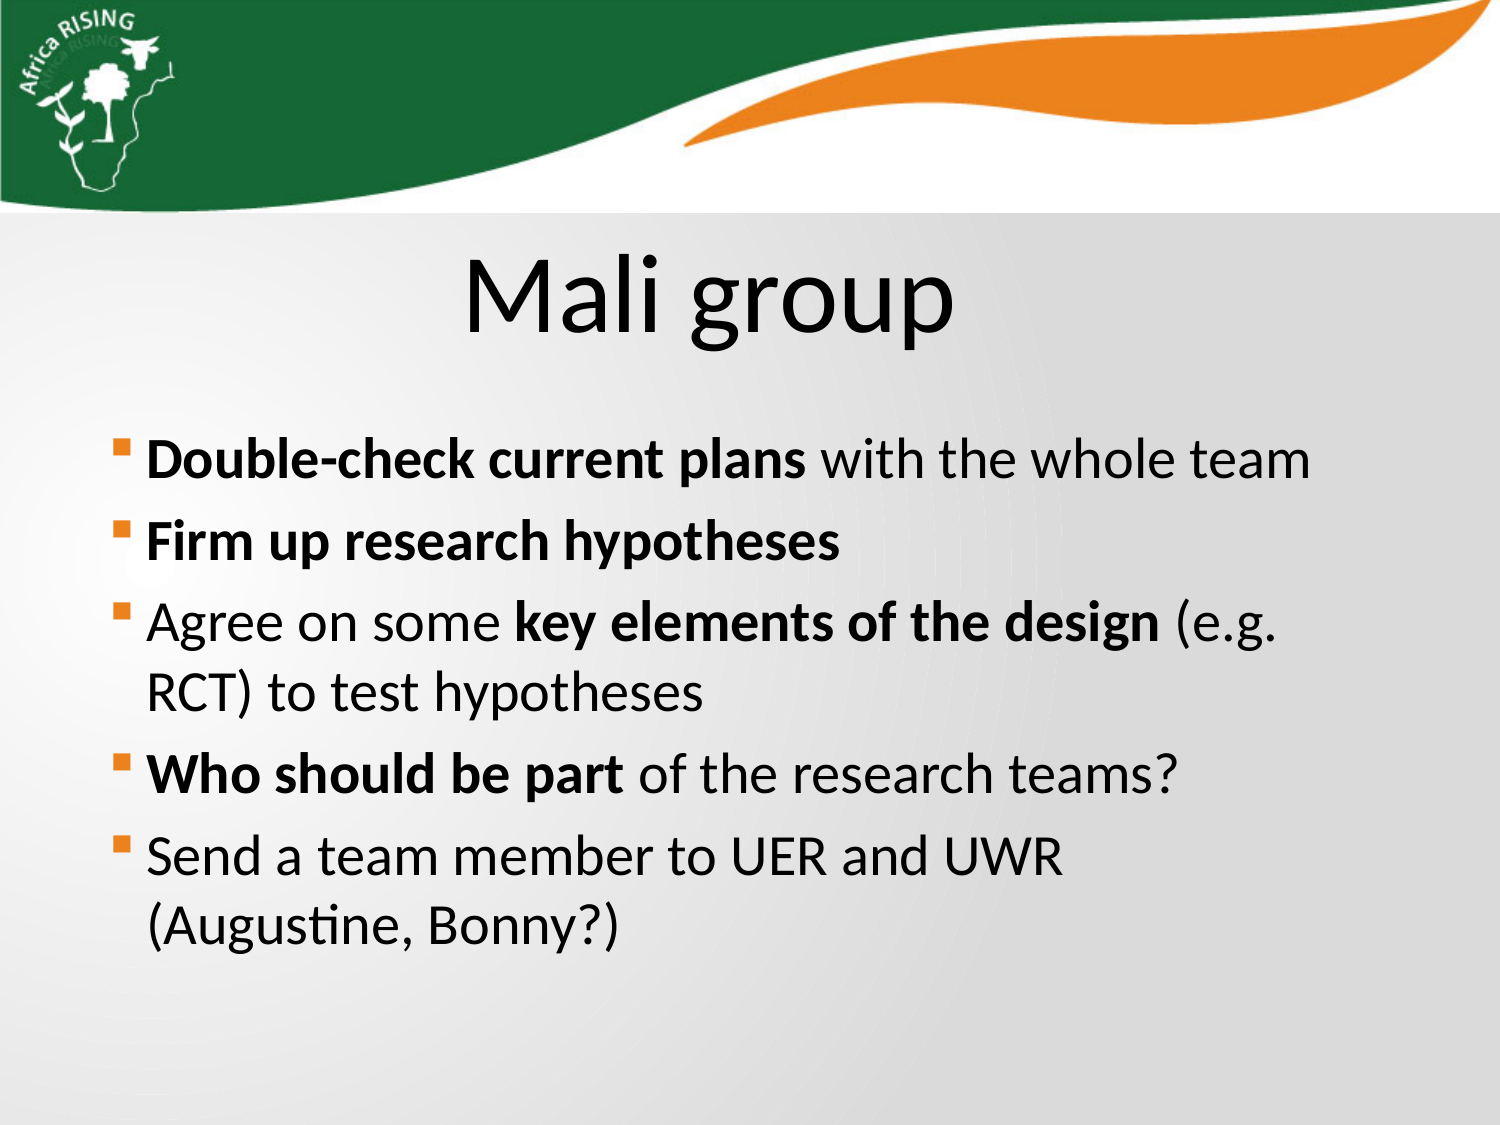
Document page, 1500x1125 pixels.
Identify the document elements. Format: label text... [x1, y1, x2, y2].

list Mali group [75, 212, 1325, 400]
list Double-check current plans with the whole team Firm up research hypotheses Agree on some key elements of the design (e.g. RCT) to test hypotheses Who should be part of the research teams? Send a team member to UER and UWR (Augustine, Bonny?) [75, 412, 1350, 1075]
picture [0, 0, 1500, 213]
